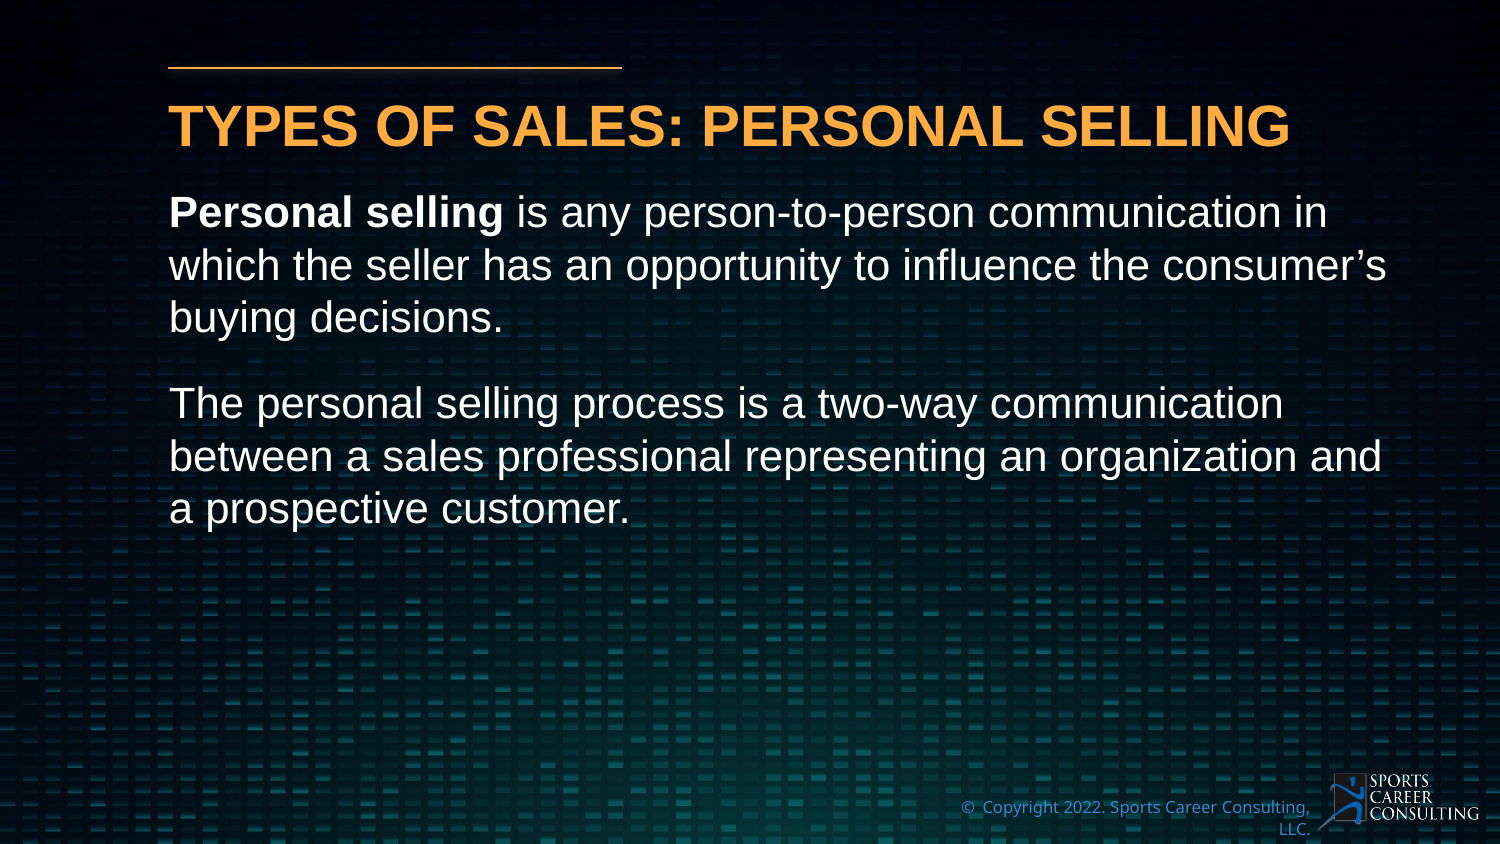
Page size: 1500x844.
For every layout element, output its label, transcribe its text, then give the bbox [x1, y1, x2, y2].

list Personal selling is any person-to-person communication in which the seller has an opportunity to influence the consumer’s buying decisions. The personal selling process is a two-way communication between a sales professional representing an organization and a prospective customer. [153, 169, 1423, 675]
picture [0, 0, 1500, 844]
text_box © Copyright 2022. Sports Career Consulting, LLC. [914, 769, 1326, 844]
title TYPES OF SALES: PERSONAL SELLING [153, 72, 1328, 169]
